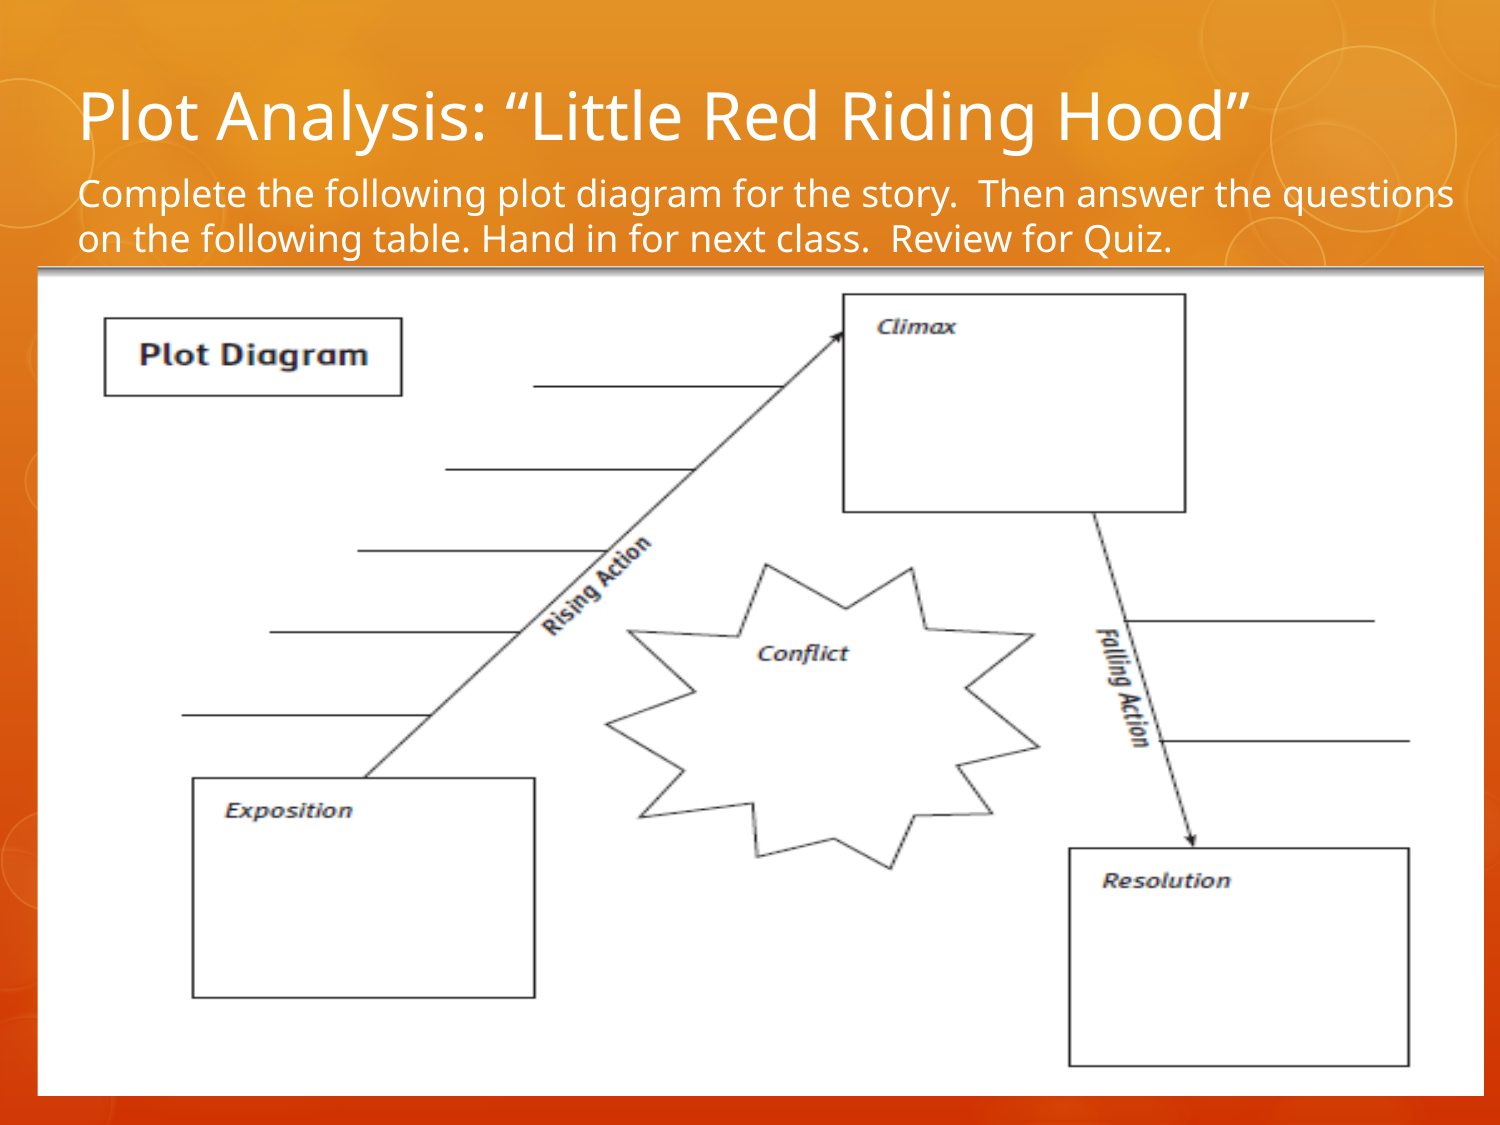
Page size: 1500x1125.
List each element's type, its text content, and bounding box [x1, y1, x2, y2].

picture [36, 265, 1485, 1096]
text_box Complete the following plot diagram for the story. Then answer the questions on the following table. Hand in for next class. Review for Quiz. [62, 162, 1484, 265]
title Plot Analysis: “Little Red Riding Hood” [62, 37, 1425, 162]
